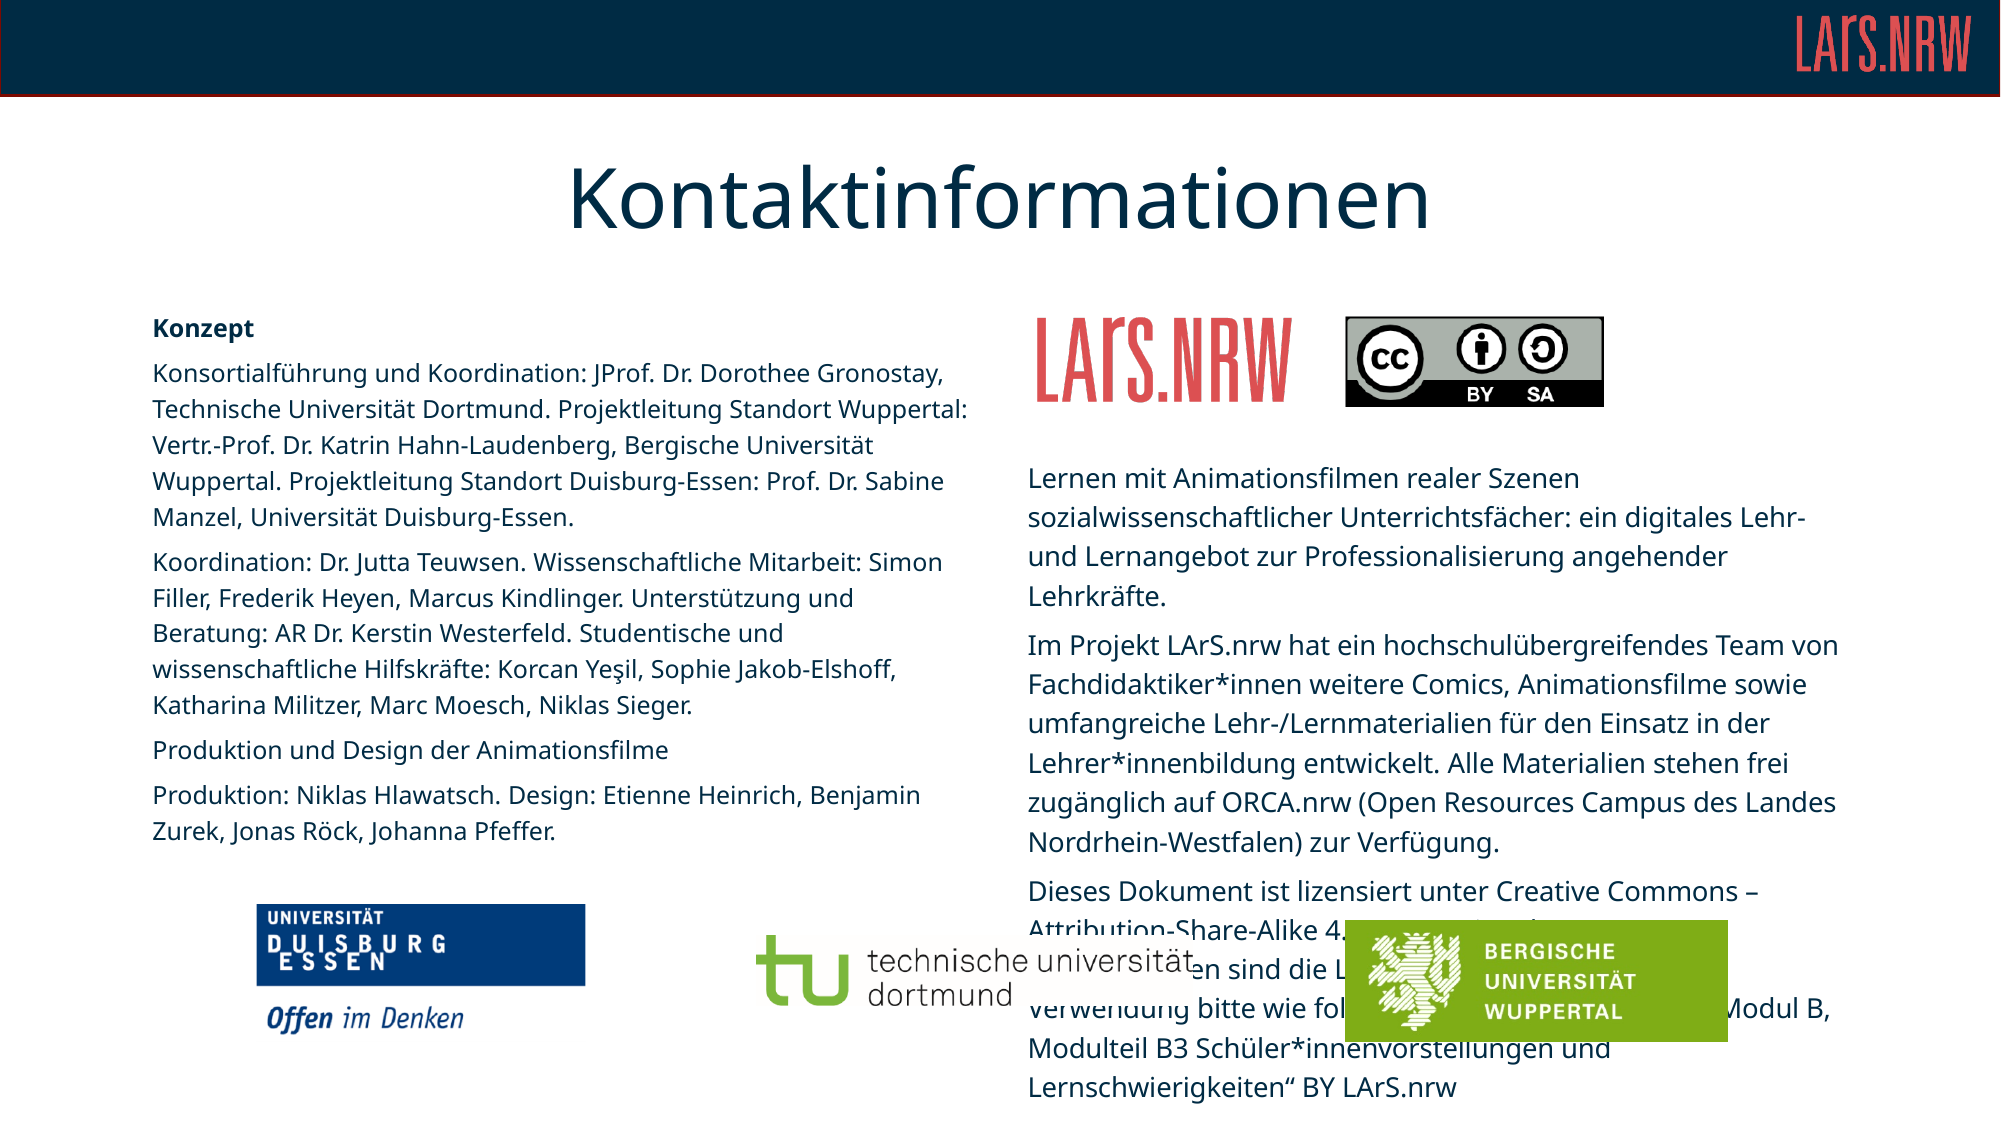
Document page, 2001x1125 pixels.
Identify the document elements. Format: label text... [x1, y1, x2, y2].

picture [1012, 299, 1300, 424]
picture [1345, 316, 1604, 407]
picture [256, 904, 586, 1042]
picture [756, 935, 1193, 1006]
list Konzept Konsortialführung und Koordination: JProf. Dr. Dorothee Gronostay, Technische Universität Dortmund. Projektleitung Standort Wuppertal: Vertr.-Prof. Dr. Katrin Hahn-Laudenberg, Bergische Universität Wuppertal. Projektleitung Standort Duisburg-Essen: Prof. Dr. Sabine Manzel, Universität Duisburg-Essen. Koordination: Dr. Jutta Teuwsen. Wissenschaftliche Mitarbeit: Simon Filler, Frederik Heyen, Marcus Kindlinger. Unterstützung und Beratung: AR Dr. Kerstin Westerfeld. Studentische und wissenschaftliche Hilfskräfte: Korcan Yeşil, Sophie Jakob-Elshoff, Katharina Militzer, Marc Moesch, Niklas Sieger. Produktion und Design der Animationsfilme Produktion: Niklas Hlawatsch. Design: Etienne Heinrich, Benjamin Zurek, Jonas Röck, Johanna Pfeffer. [137, 299, 988, 869]
list Lernen mit Animationsfilmen realer Szenen sozialwissenschaftlicher Unterrichtsfächer: ein digitales Lehr- und Lernangebot zur Professionalisierung angehender Lehrkräfte. Im Projekt LArS.nrw hat ein hochschulübergreifendes Team von Fachdidaktiker*innen weitere Comics, Animationsfilme sowie umfangreiche Lehr-/Lernmaterialien für den Einsatz in der Lehrer*innenbildung entwickelt. Alle Materialien stehen frei zugänglich auf ORCA.nrw (Open Resources Campus des Landes Nordrhein-Westfalen) zur Verfügung. Dieses Dokument ist lizensiert unter Creative Commons – Attribution-Share-Alike 4.0 International (CC BY-SA 4.0); ausgenommen sind die Logos und die Karikatur. Bei Verwendung bitte wie folgt angeben: „Seminarfolien , Modul B, Modulteil B3 Schüler*innenvorstellungen und Lernschwierigkeiten“ BY LArS.nrw [1012, 446, 1863, 1125]
picture [1345, 920, 1728, 1042]
title Kontaktinformationen [137, 126, 1863, 278]
picture [1779, 3, 1977, 86]
